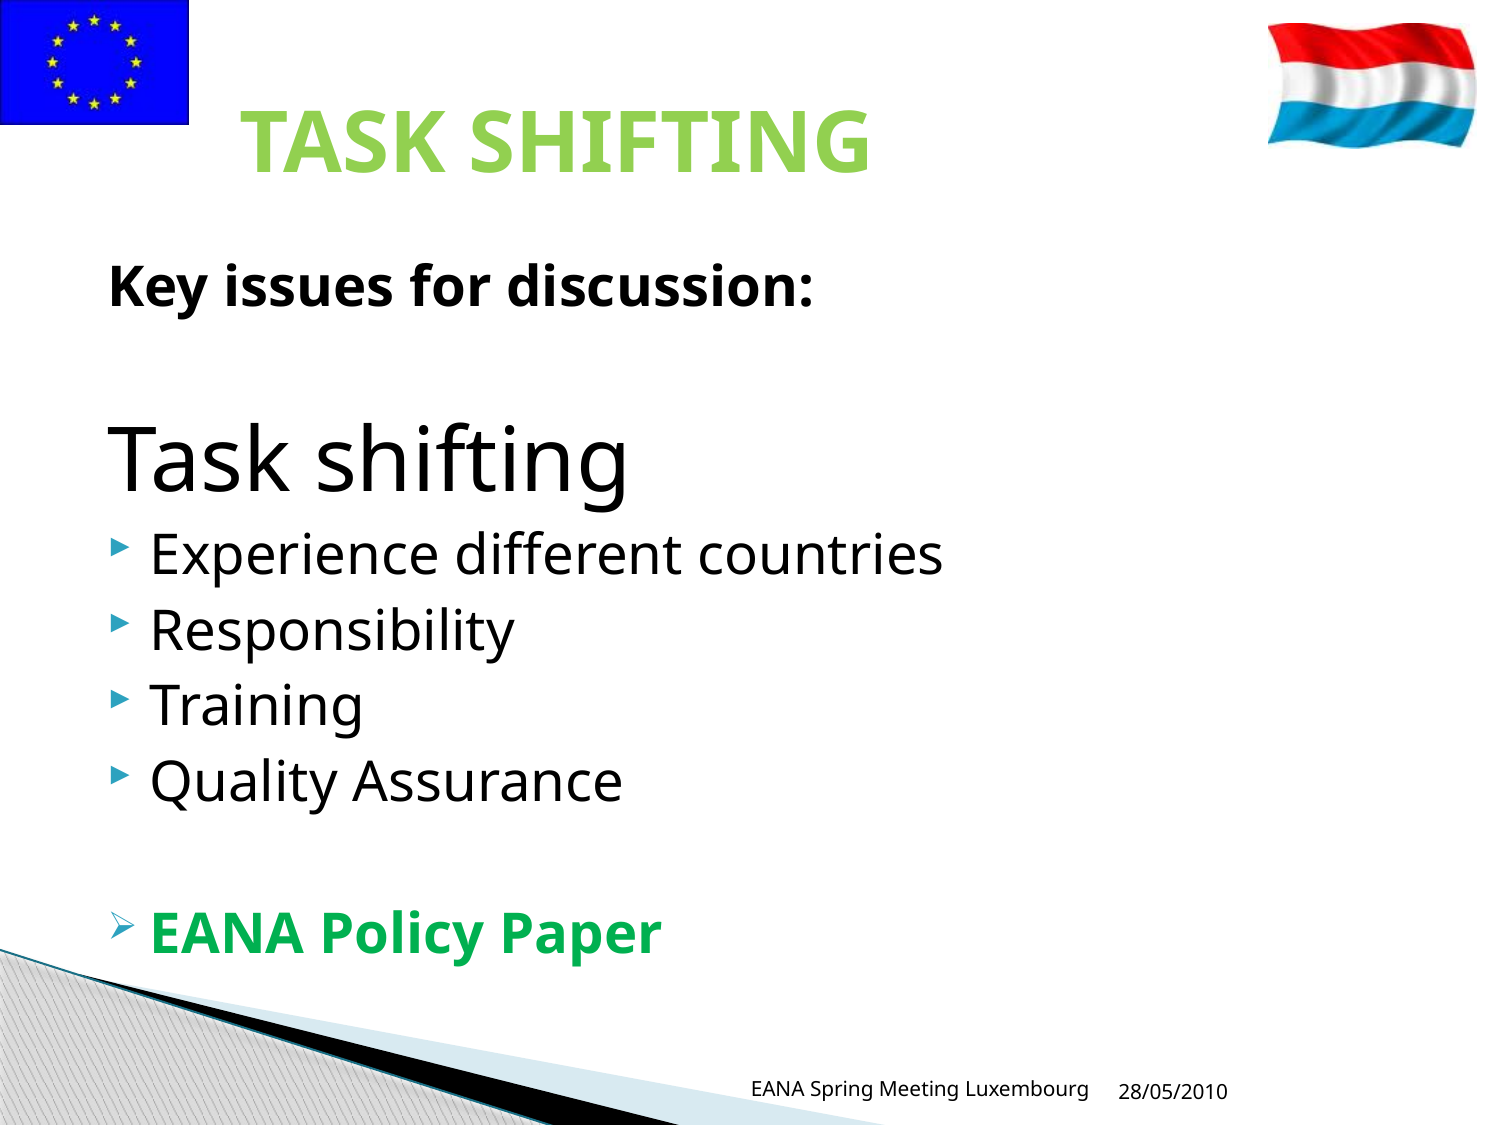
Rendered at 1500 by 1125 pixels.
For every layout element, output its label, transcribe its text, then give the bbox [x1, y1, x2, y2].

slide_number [1105, 1051, 1419, 1112]
footer EANA Spring Meeting Luxembourg [718, 1051, 1105, 1112]
list Key issues for discussion: Task shifting Experience different countries Responsibility Training Quality Assurance EANA Policy Paper [75, 243, 1425, 986]
title TASK SHIFTING [75, 45, 1425, 233]
picture [0, 0, 190, 126]
picture [1268, 23, 1477, 149]
